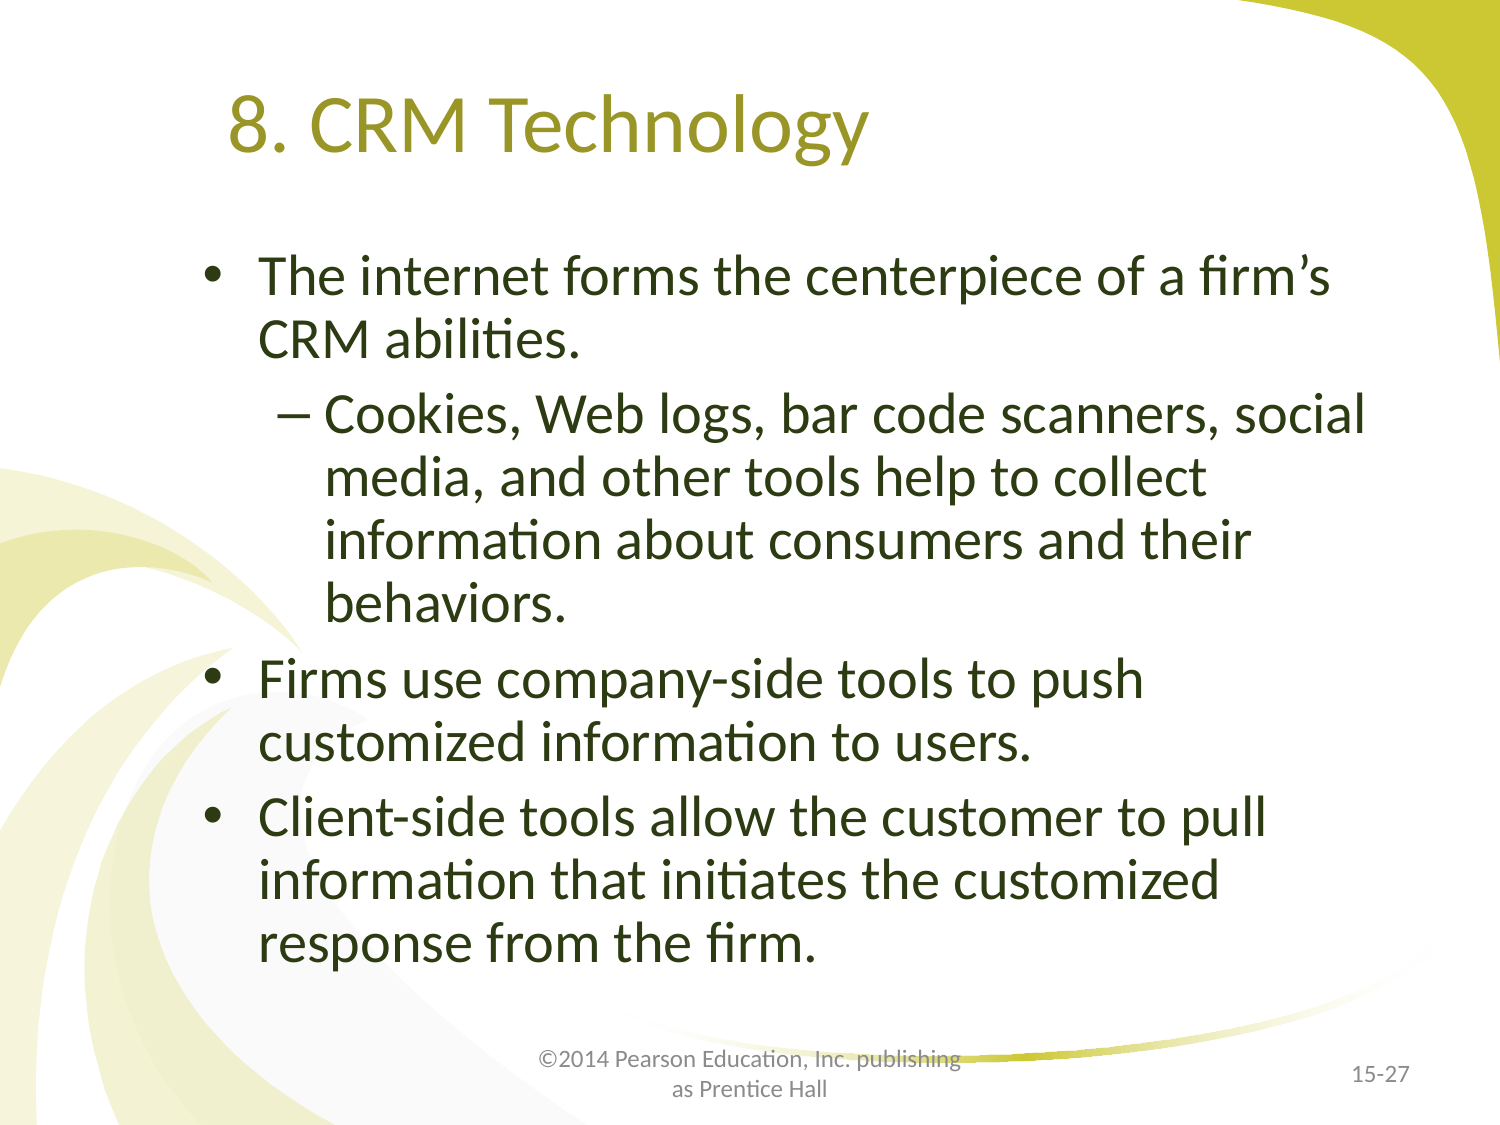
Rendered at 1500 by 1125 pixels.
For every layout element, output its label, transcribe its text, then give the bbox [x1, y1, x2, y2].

slide_number 15-27 [1074, 1042, 1425, 1103]
footer ©2014 Pearson Education, Inc. publishing as Prentice Hall [512, 1042, 988, 1103]
list The internet forms the centerpiece of a firm’s CRM abilities. Cookies, Web logs, bar code scanners, social media, and other tools help to collect information about consumers and their behaviors. Firms use company-side tools to push customized information to users. Client-side tools allow the customer to pull information that initiates the customized response from the firm. [187, 237, 1438, 1038]
title 8. CRM Technology [212, 37, 1438, 200]
